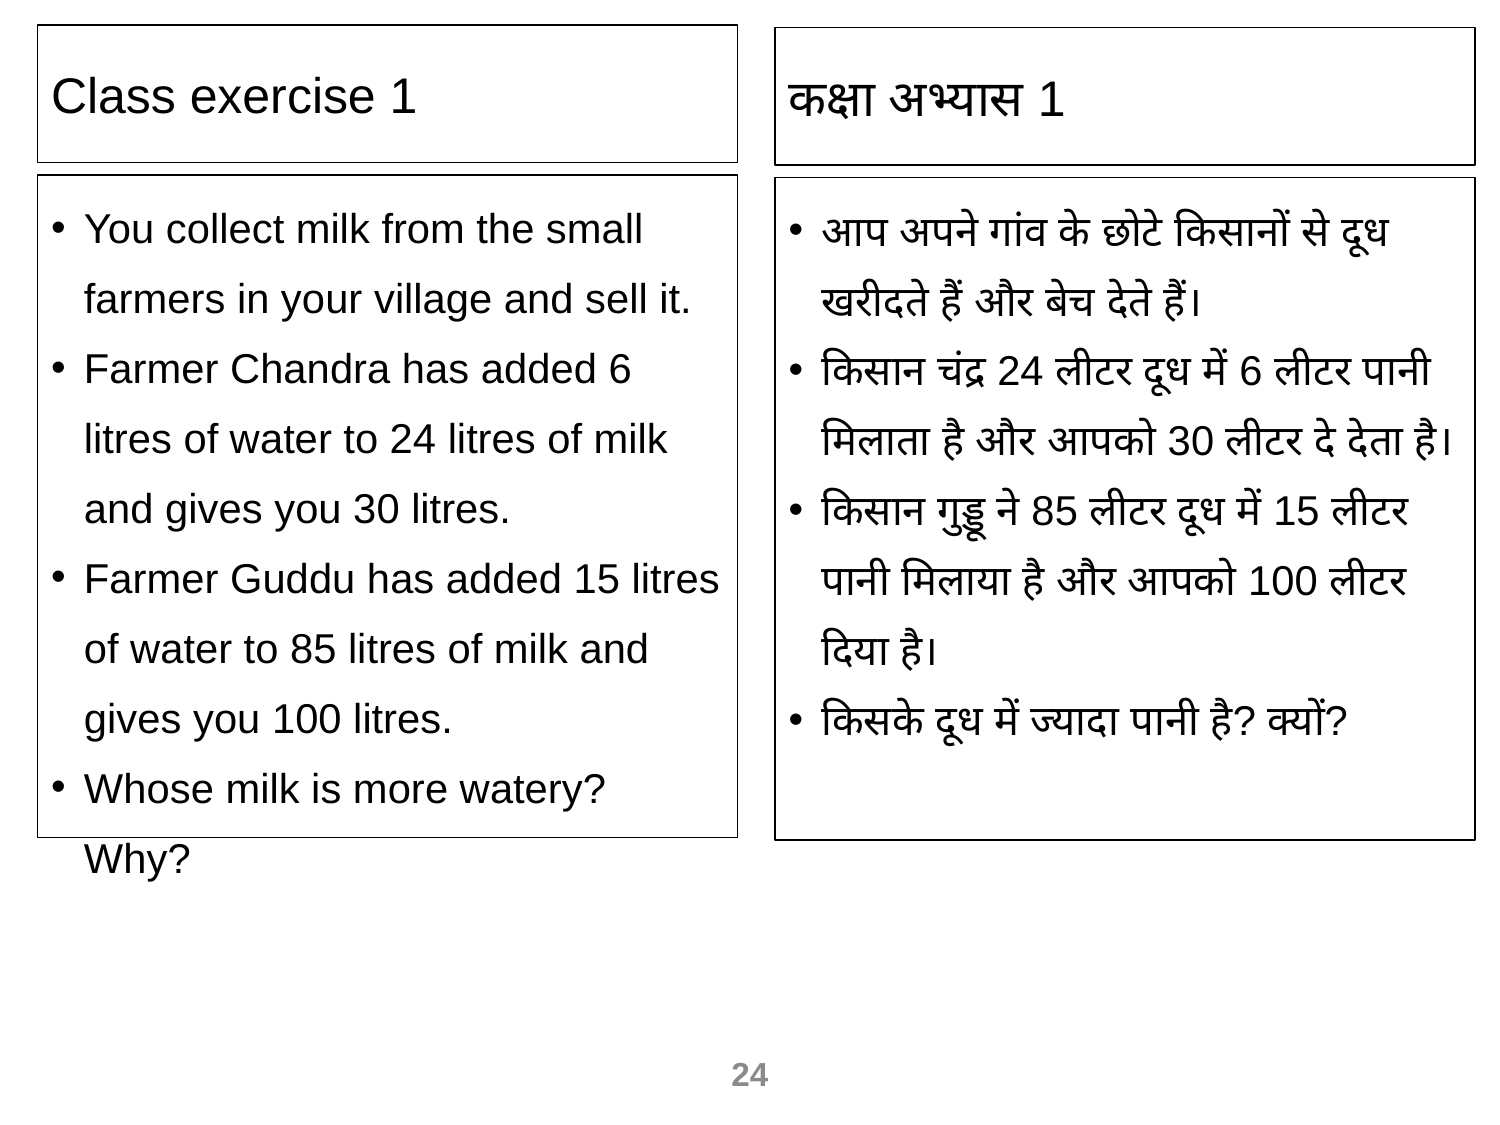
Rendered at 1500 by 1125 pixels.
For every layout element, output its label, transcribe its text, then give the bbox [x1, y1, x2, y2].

text_box कक्षा अभ्यास 1 [774, 27, 1475, 165]
text_box [1475, 201, 1484, 791]
text_box आप अपने गांव के छोटे किसानों से दूध खरीदते हैं और बेच देते हैं। किसान चंद्र 24 लीटर दूध में 6 लीटर पानी मिलाता है और आपको 30 लीटर दे देता है। किसान गुड्डू ने 85 लीटर दूध में 15 लीटर पानी मिलाया है और आपको 100 लीटर दिया है। किसके दूध में ज्यादा पानी है? क्यों? [774, 177, 1475, 840]
slide_number 24 [512, 1042, 988, 1103]
text_box Class exercise 1 [37, 24, 738, 163]
text_box You collect milk from the small farmers in your village and sell it. Farmer Chandra has added 6 litres of water to 24 litres of milk and gives you 30 litres. Farmer Guddu has added 15 litres of water to 85 litres of milk and gives you 100 litres. Whose milk is more watery? Why? [37, 174, 738, 838]
text_box [738, 199, 747, 788]
